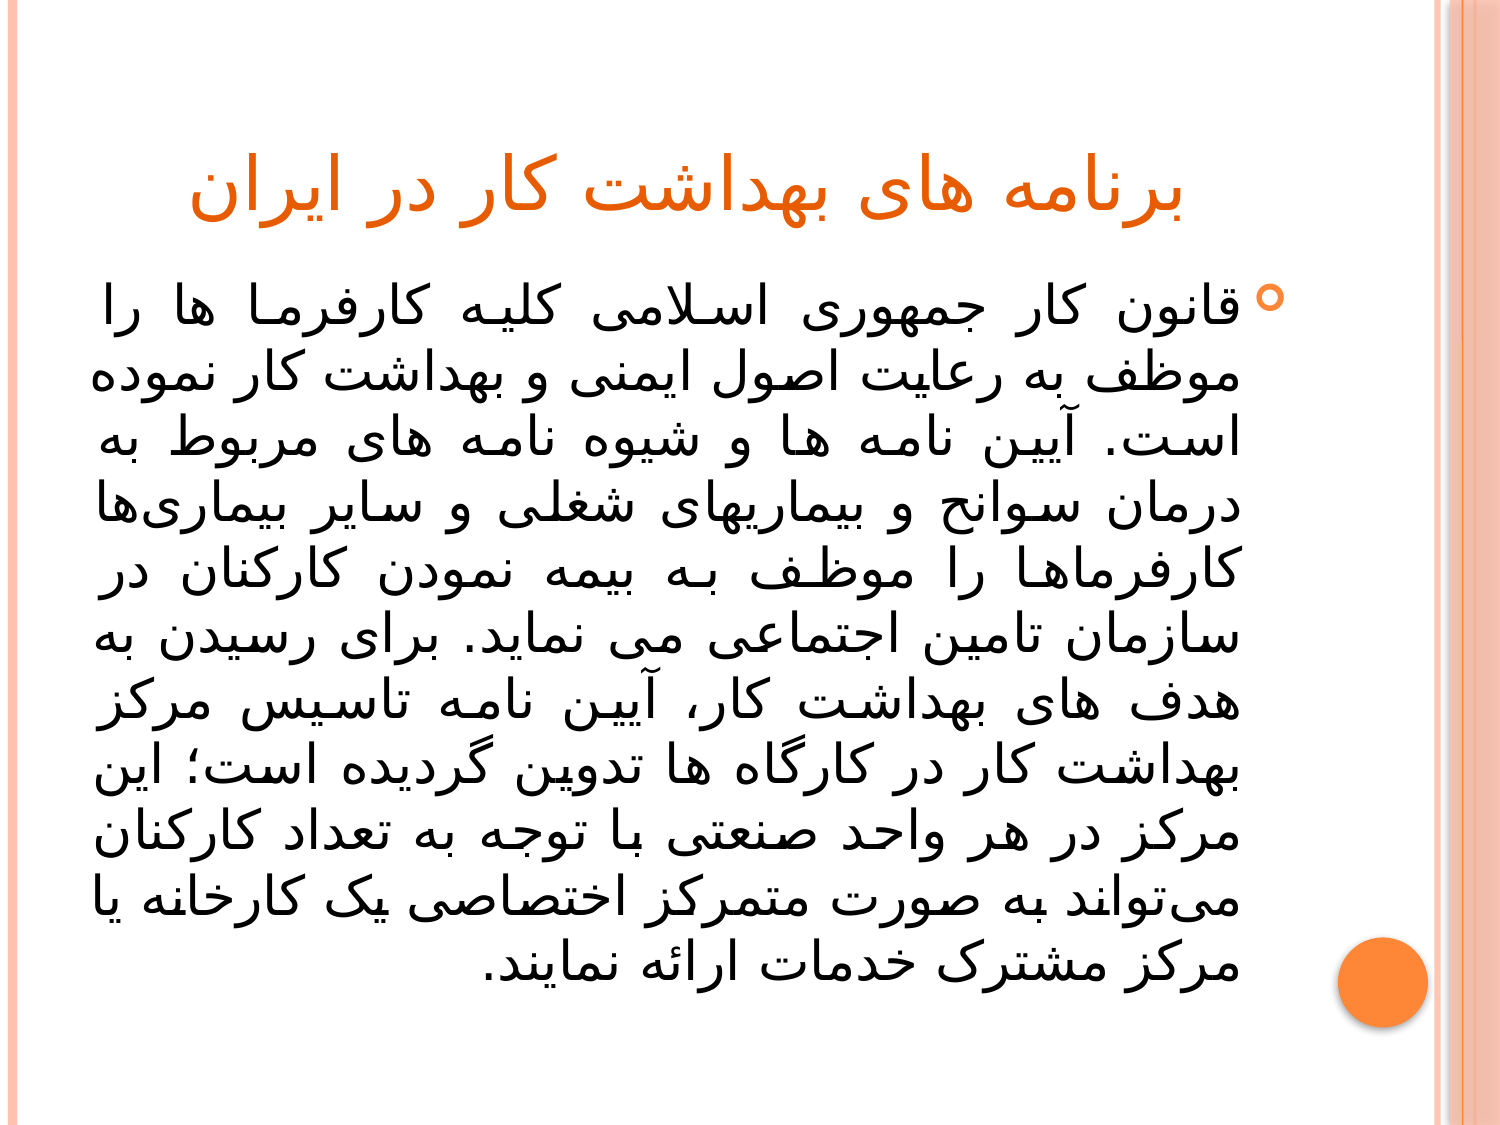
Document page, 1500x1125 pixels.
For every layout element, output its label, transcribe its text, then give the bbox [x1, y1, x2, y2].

list قانون کار جمهوری اسلامی کلیه کارفرما ها را موظف به رعایت اصول ایمنی و بهداشت کار نموده است. آیین نامه ها و شیوه نامه های مربوط به درمان سوانح و بیماریهای شغلی و سایر بیماری‌ها کارفرماها را موظف به بیمه نمودن کارکنان در سازمان تامین اجتماعی می نماید. برای رسیدن به هدف های بهداشت کار، آیین نامه تاسیس مرکز بهداشت کار در کارگاه ها تدوین گردیده است؛ این مرکز در هر واحد صنعتی با توجه به تعداد کارکنان می‌تواند به صورت متمرکز اختصاصی یک کارخانه یا مرکز مشترک خدمات ارائه نمایند. [75, 262, 1300, 1062]
title برنامه های بهداشت کار در ایران [75, 45, 1300, 233]
